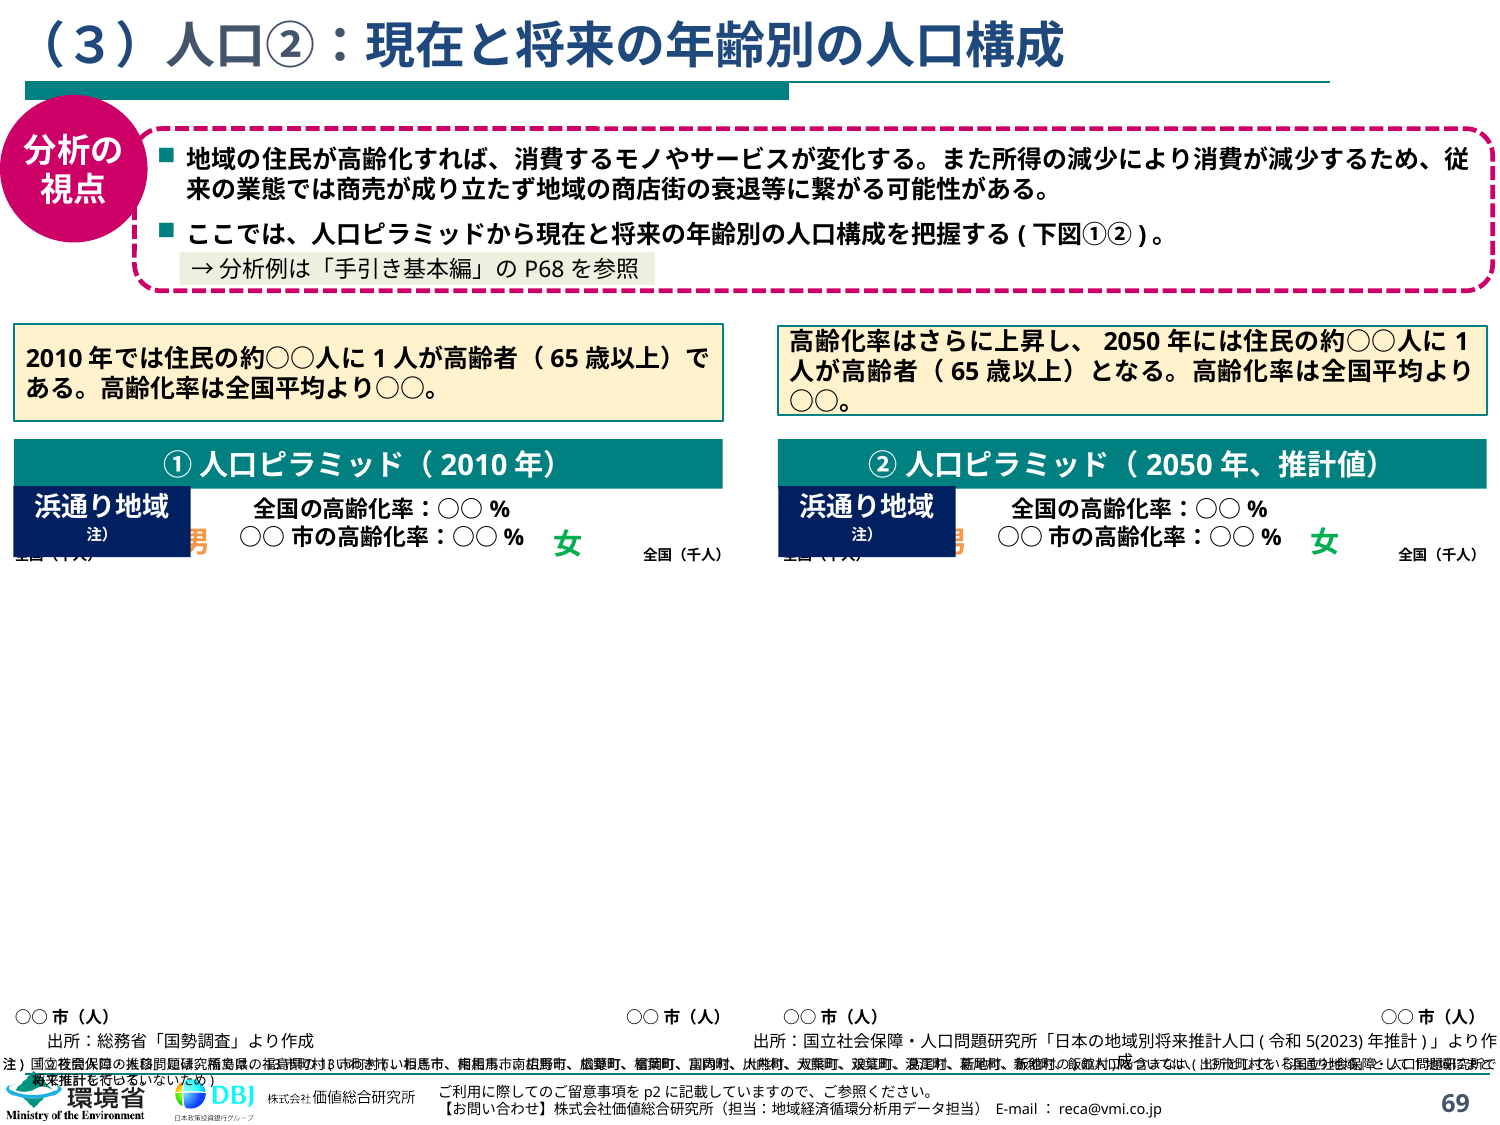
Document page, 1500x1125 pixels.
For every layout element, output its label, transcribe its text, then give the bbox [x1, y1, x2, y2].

text_box ①人口ピラミッド（2010年） [13, 439, 723, 489]
text_box 全国（千人） [768, 538, 918, 571]
slide_number 69 [1411, 1079, 1500, 1122]
text_box 全国の高齢化率：○○% ○○市の高齢化率：○○% [204, 487, 560, 557]
text_box 2010年では住民の約○○人に1人が高齢者（65歳以上）である。高齢化率は全国平均より○○。 [13, 323, 723, 422]
text_box 全国の高齢化率：○○% ○○市の高齢化率：○○% [962, 487, 1317, 557]
text_box 注) 「②夜間人口の推移」には、福島県の13市町村(いわき市、相馬市、南相馬市、広野町、楢葉町、富岡町、川内村、大熊町、双葉町、浪江町、葛尾村、新地町、飯舘村の)の人口を含まない(出所としている国立社会保障・人口問題研究所で将来推計を行っていないため) [2, 1056, 1497, 1089]
text_box 女 [1271, 516, 1378, 566]
text_box 全国（千人） [602, 538, 745, 571]
text_box 女 [514, 518, 621, 568]
text_box 分析の 視点 [0, 94, 148, 243]
text_box 出所：国立社会保障・人口問題研究所「日本の地域別将来推計人口(令和5(2023)年推計)」より作成 [750, 1023, 1500, 1079]
title （３）人口②：現在と将来の年齢別の人口構成 [0, 0, 1304, 82]
picture [171, 1089, 419, 1125]
text_box ○○市（人） [768, 999, 946, 1035]
text_box ○○市（人） [0, 999, 178, 1035]
text_box ②人口ピラミッド（2050年、推計値） [777, 439, 1487, 489]
text_box 浜通り地域注） [13, 486, 191, 558]
text_box →分析例は「手引き基本編」のP68を参照 [179, 251, 655, 285]
text_box ○○市（人） [1322, 999, 1500, 1035]
text_box 地域の住民が高齢化すれば、消費するモノやサービスが変化する。また所得の減少により消費が減少するため、従来の業態では商売が成り立たず地域の商店街の衰退等に繋がる可能性がある。 ここでは、人口ピラミッドから現在と将来の年齢別の人口構成を把握する(下図①②)。 [134, 128, 1493, 291]
text_box 男 [153, 516, 250, 566]
text_box ○○市（人） [568, 999, 746, 1035]
text_box 全国（千人） [1362, 538, 1500, 571]
text_box 男 [918, 516, 1007, 566]
text_box 浜通り地域注） [778, 486, 956, 558]
text_box 高齢化率はさらに上昇し、2050年には住民の約○○人に1人が高齢者（65歳以上）となる。高齢化率は全国平均より○○。 [777, 326, 1487, 415]
text_box 全国（千人） [0, 538, 153, 571]
picture [2, 1089, 148, 1125]
text_box 出所：総務省「国勢調査」より作成 [32, 1023, 741, 1056]
